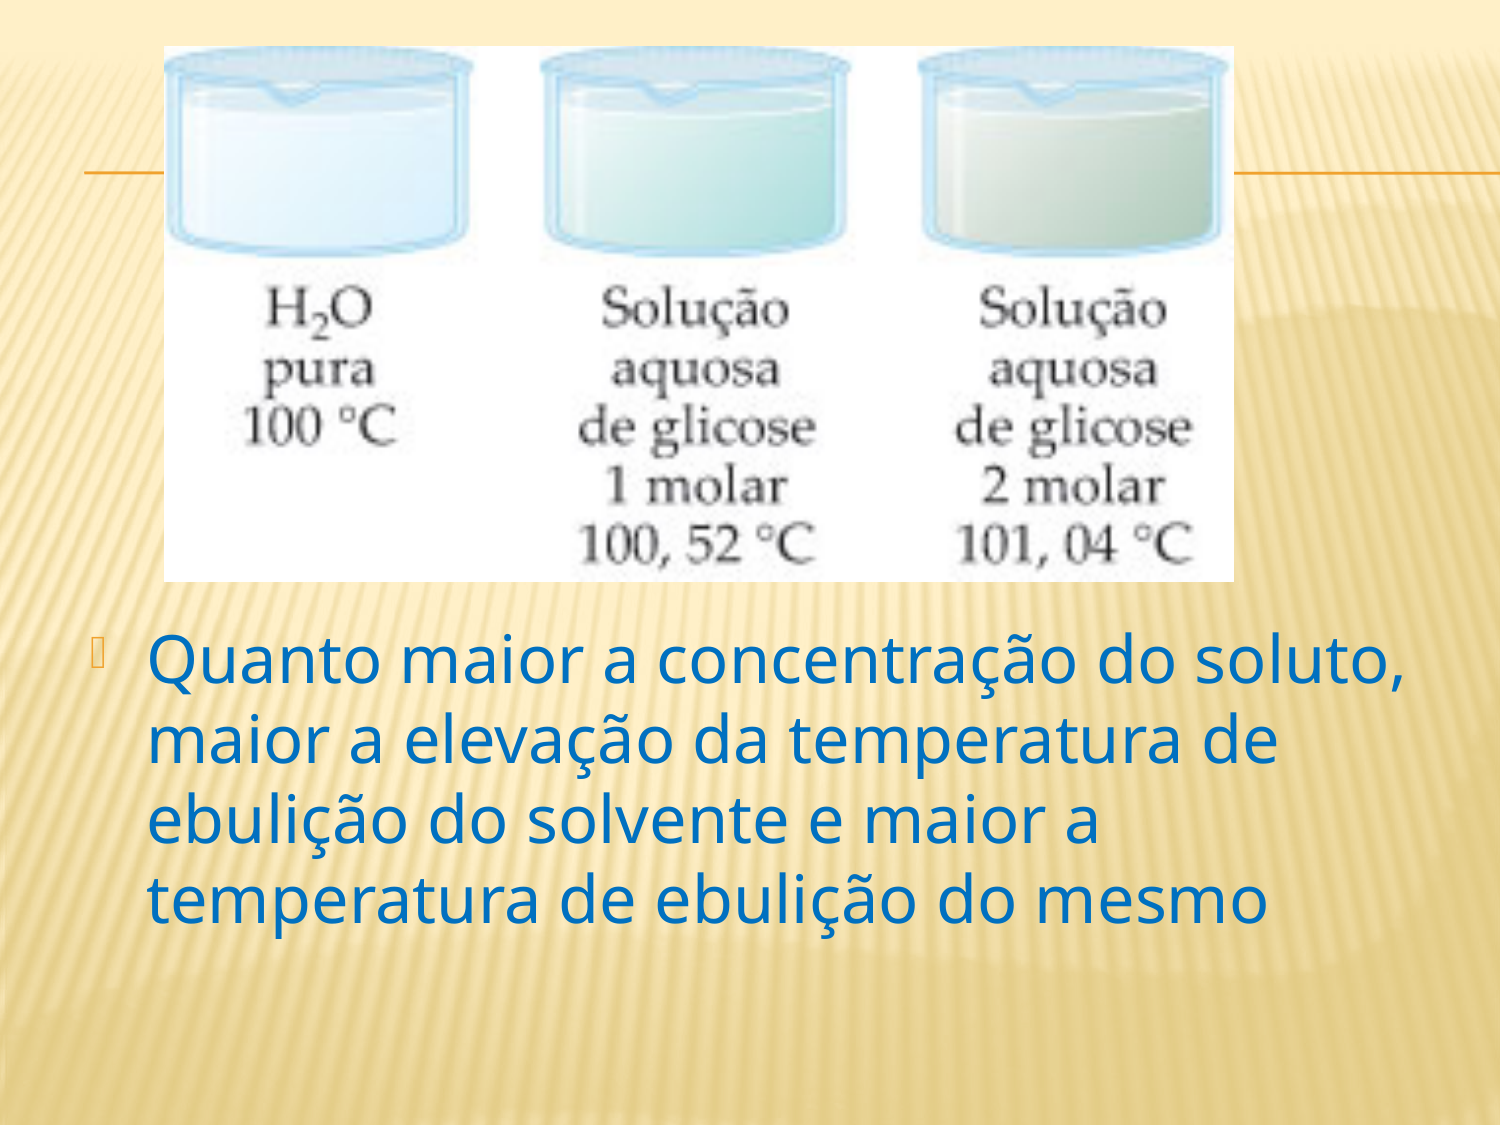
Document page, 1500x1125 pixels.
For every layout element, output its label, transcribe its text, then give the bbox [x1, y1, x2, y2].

list Quanto maior a concentração do soluto, maior a elevação da temperatura de ebulição do solvente e maior a temperatura de ebulição do mesmo [74, 609, 1500, 953]
picture [163, 46, 1235, 583]
